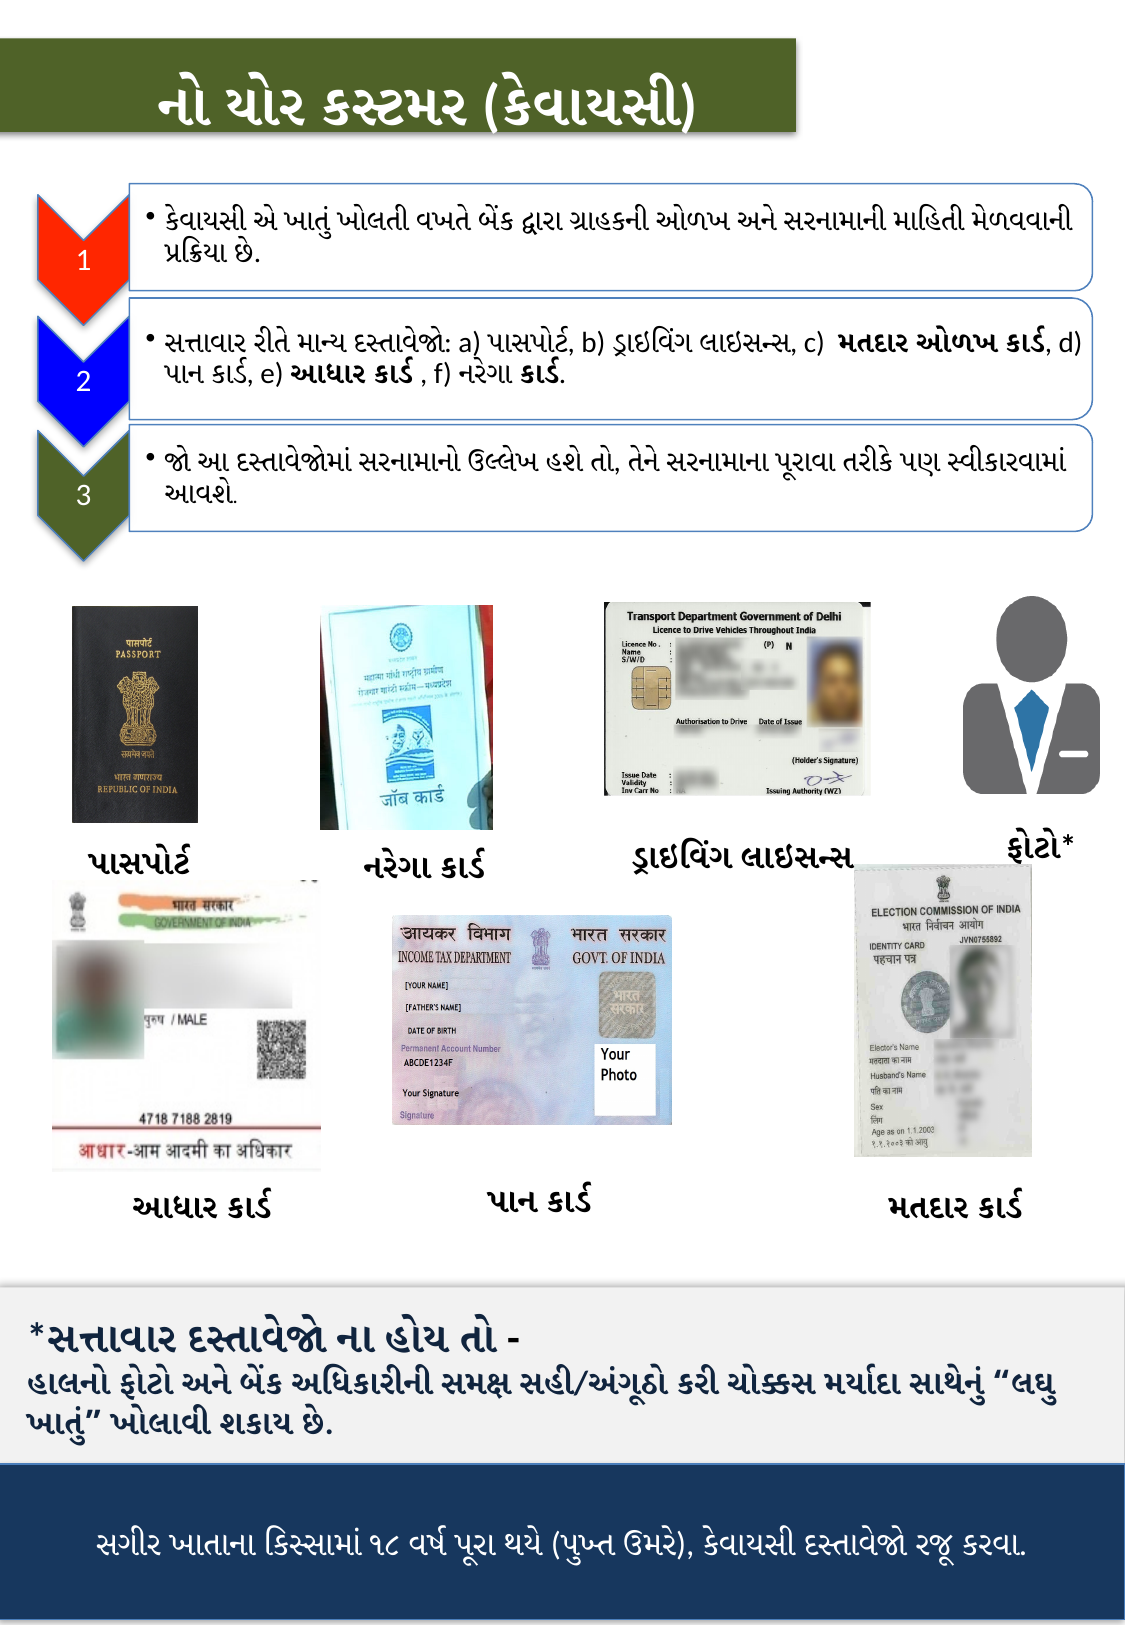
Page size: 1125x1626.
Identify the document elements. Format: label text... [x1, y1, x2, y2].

picture [958, 568, 1105, 821]
text_box નો યોર કસ્ટમર (કેવાયસી) [142, 59, 713, 144]
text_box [37, 182, 1093, 562]
picture [72, 606, 198, 823]
picture [319, 604, 493, 830]
text_box આધાર કાર્ડ [117, 1180, 287, 1233]
text_box [0, 1287, 1125, 1463]
text_box ડ્રાઇવિંગ લાઇસન્સ [616, 828, 868, 883]
text_box નરેગા કાર્ડ [348, 837, 500, 893]
text_box *સત્તાવાર દસ્તાવેજો ના હોય તો - હાલનો ફોટો અને બેંક અધિકારીની સમક્ષ સહી/અંગૂઠો કરી ચોક્કસ મર્યાદા સાથેનું “લઘુ ખાતું” ખોલાવી શકાય છે. [11, 1303, 1104, 1449]
text_box [0, 38, 796, 132]
text_box ફોટો* [990, 830, 1092, 873]
text_box પાસપોર્ટ [73, 833, 205, 878]
text_box મતદાર કાર્ડ [873, 1177, 1037, 1233]
picture [392, 915, 672, 1125]
picture [854, 864, 1032, 1157]
picture [52, 879, 321, 1172]
picture [604, 602, 871, 796]
text_box સગીર ખાતાના કિસ્સામાં ૧૮ વર્ષ પૂરા થયે (પુખ્ત ઉમરે), કેવાયસી દસ્તાવેજો રજૂ કરવા. [0, 1463, 1125, 1620]
text_box પાન કાર્ડ [472, 1172, 606, 1227]
